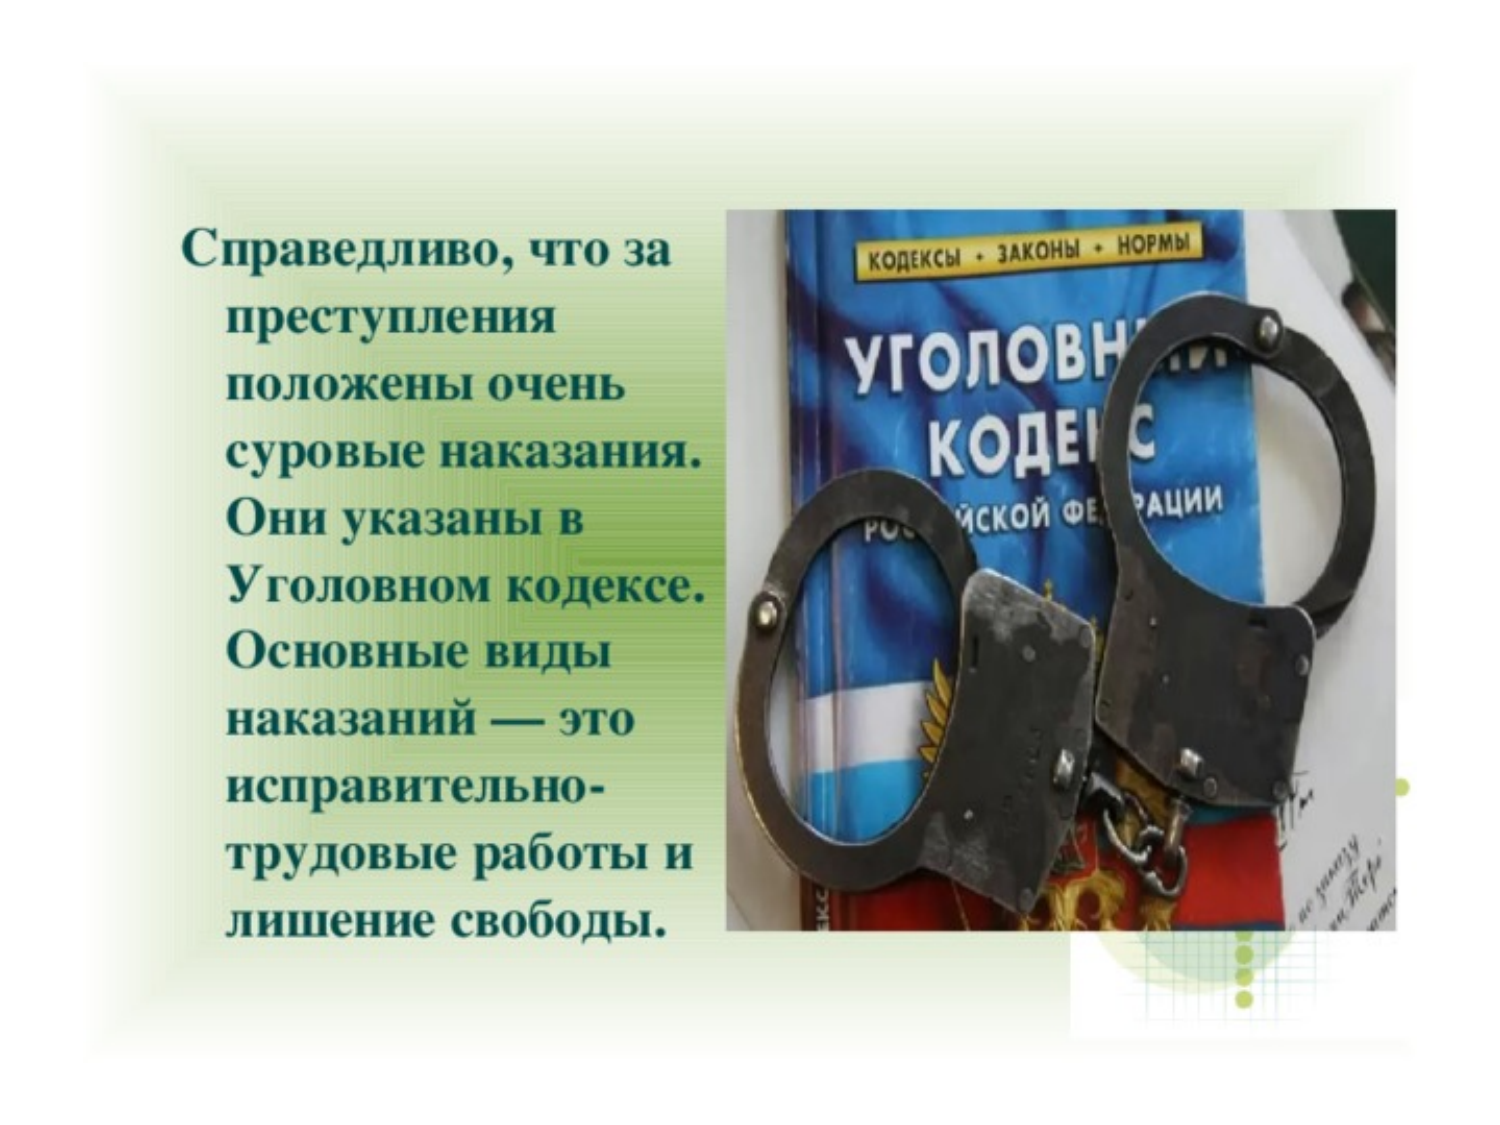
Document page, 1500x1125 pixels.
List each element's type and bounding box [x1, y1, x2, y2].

picture [83, 62, 1417, 1063]
